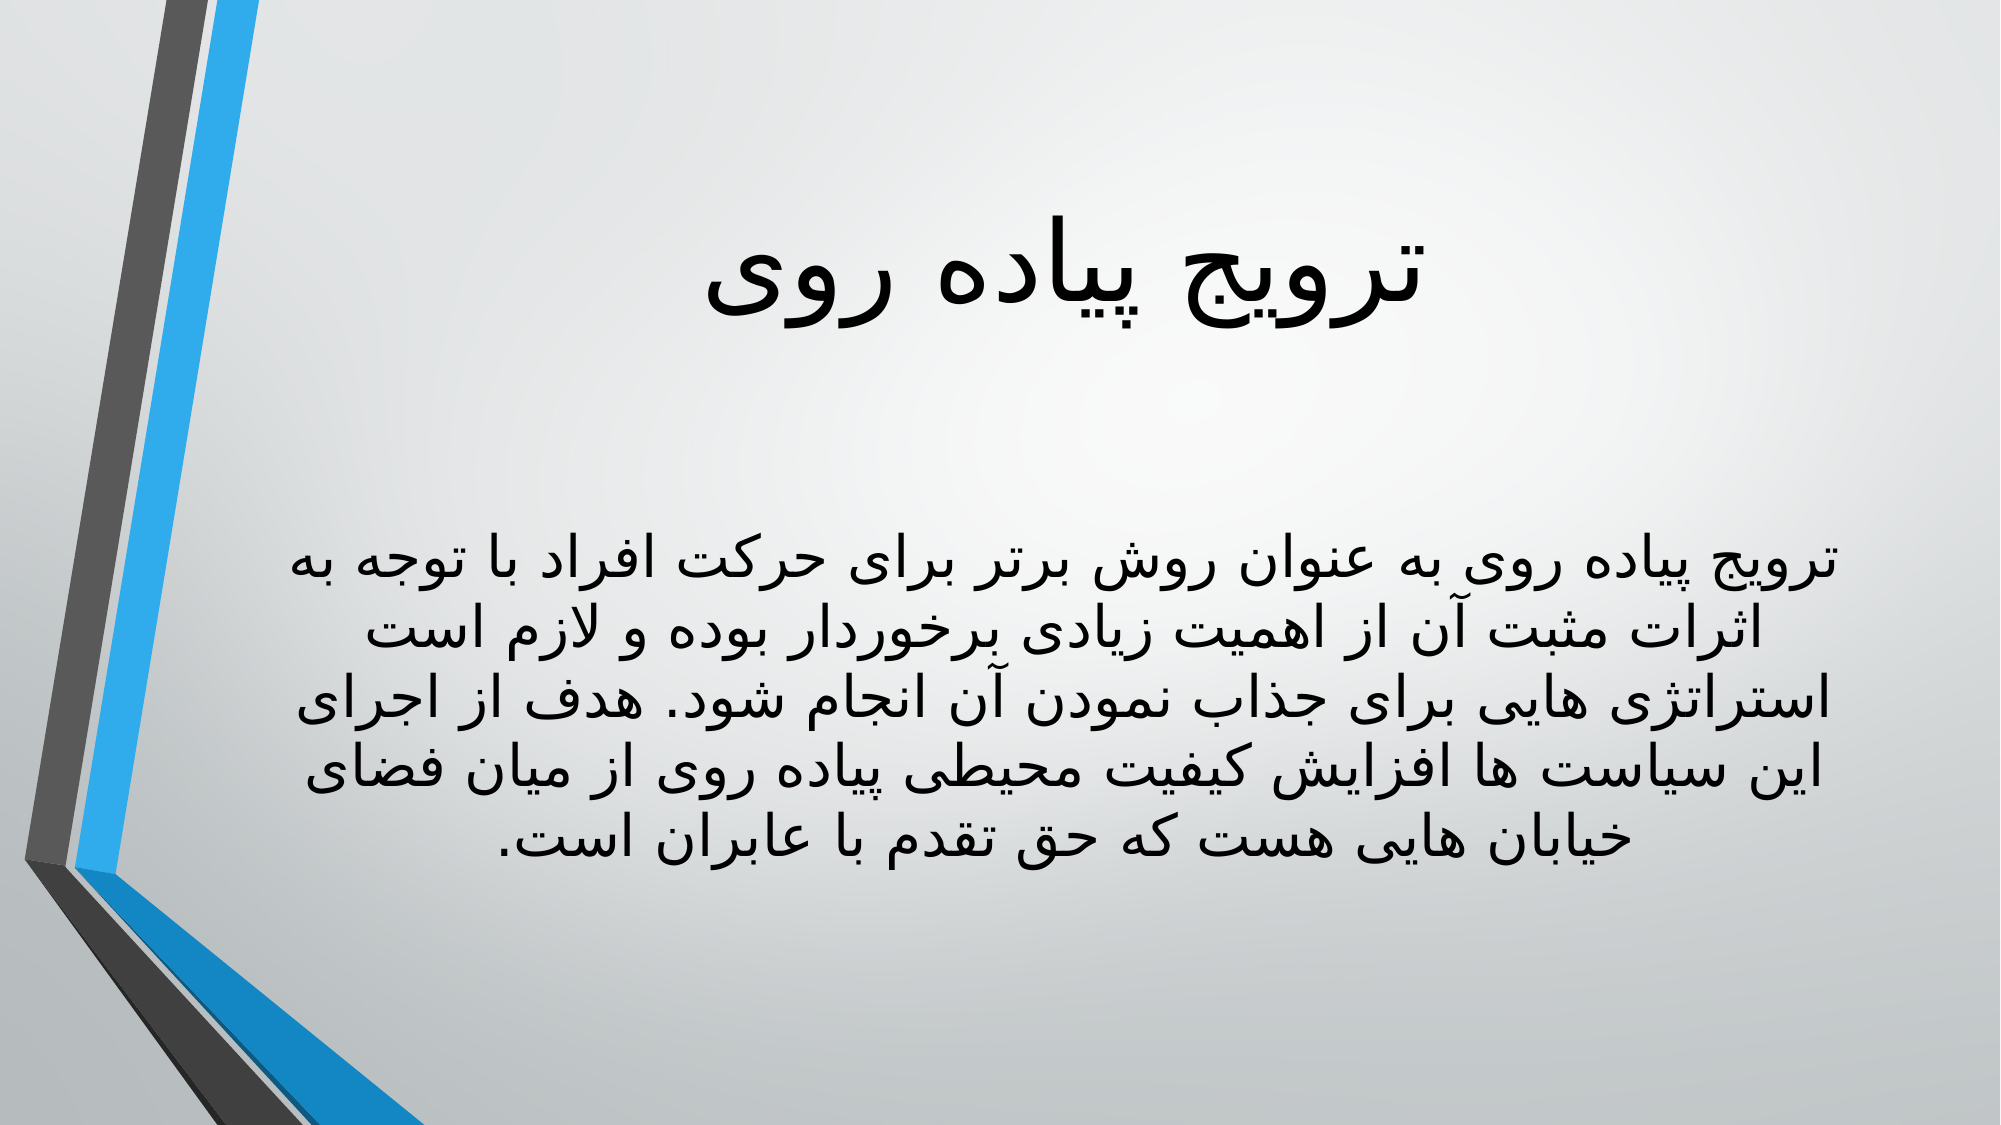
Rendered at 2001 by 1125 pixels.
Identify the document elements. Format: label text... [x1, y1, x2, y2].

list ترویج پیاده روی به عنوان روش برتر برای حرکت افراد با توجه به اثرات مثبت آن از اهمیت زیادی برخوردار بوده و لازم است استراتژی هایی برای جذاب نمودن آن انجام شود. هدف از اجرای این سیاست ها افزایش کیفیت محیطی پیاده روی از میان فضای خیابان هایی هست که حق تقدم با عابران است. [243, 437, 1887, 950]
title ترویج پیاده روی [243, 112, 1887, 400]
